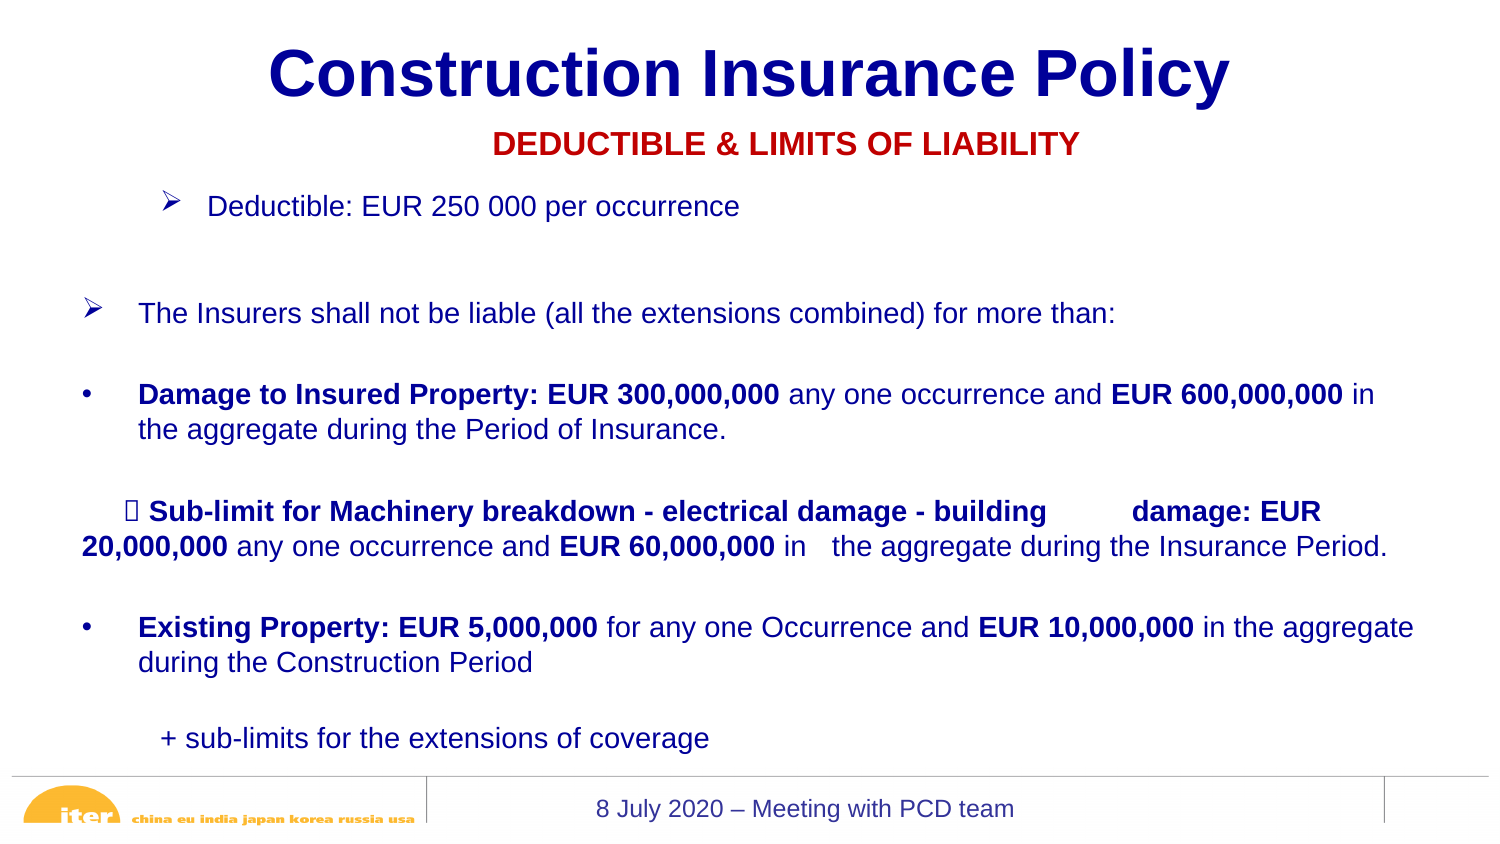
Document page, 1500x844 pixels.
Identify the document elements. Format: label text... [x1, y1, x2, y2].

list DEDUCTIBLE & LIMITS OF LIABILITY Deductible: EUR 250 000 per occurrence The Insurers shall not be liable (all the extensions combined) for more than: Damage to Insured Property: EUR 300,000,000 any one occurrence and EUR 600,000,000 in the aggregate during the Period of Insurance.  Sub-limit for Machinery breakdown - electrical damage - building damage: EUR 20,000,000 any one occurrence and EUR 60,000,000 in the aggregate during the Insurance Period. Existing Property: EUR 5,000,000 for any one Occurrence and EUR 10,000,000 in the aggregate during the Construction Period + sub-limits for the extensions of coverage [66, 114, 1437, 844]
picture [1437, 767, 1500, 844]
title Construction Insurance Policy [0, 0, 1500, 139]
picture [0, 767, 66, 844]
